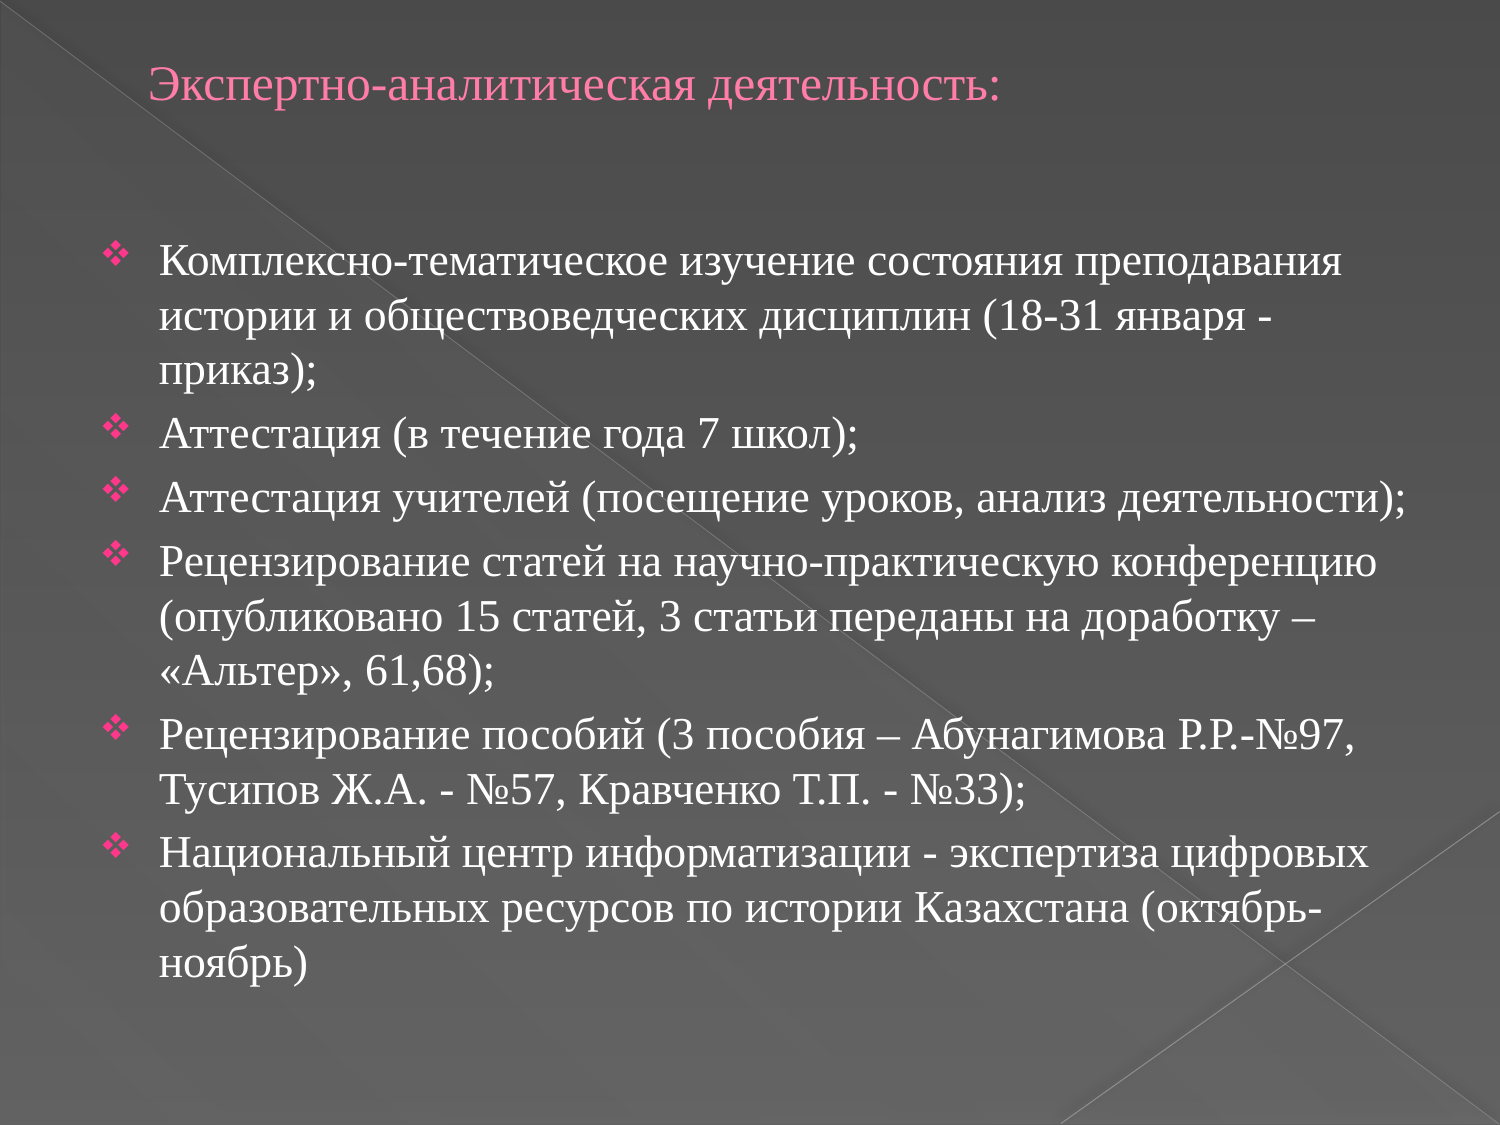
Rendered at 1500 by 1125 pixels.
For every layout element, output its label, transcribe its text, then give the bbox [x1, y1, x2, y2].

title Экспертно-аналитическая деятельность: [75, 43, 1425, 188]
list Комплексно-тематическое изучение состояния преподавания истории и обществоведческих дисциплин (18-31 января - приказ); Аттестация (в течение года 7 школ); Аттестация учителей (посещение уроков, анализ деятельности); Рецензирование статей на научно-практическую конференцию (опубликовано 15 статей, 3 статьи переданы на доработку – «Альтер», 61,68); Рецензирование пособий (3 пособия – Абунагимова Р.Р.-№97, Тусипов Ж.А. - №57, Кравченко Т.П. - №33); Национальный центр информатизации - экспертиза цифровых образовательных ресурсов по истории Казахстана (октябрь-ноябрь) [75, 222, 1425, 1059]
